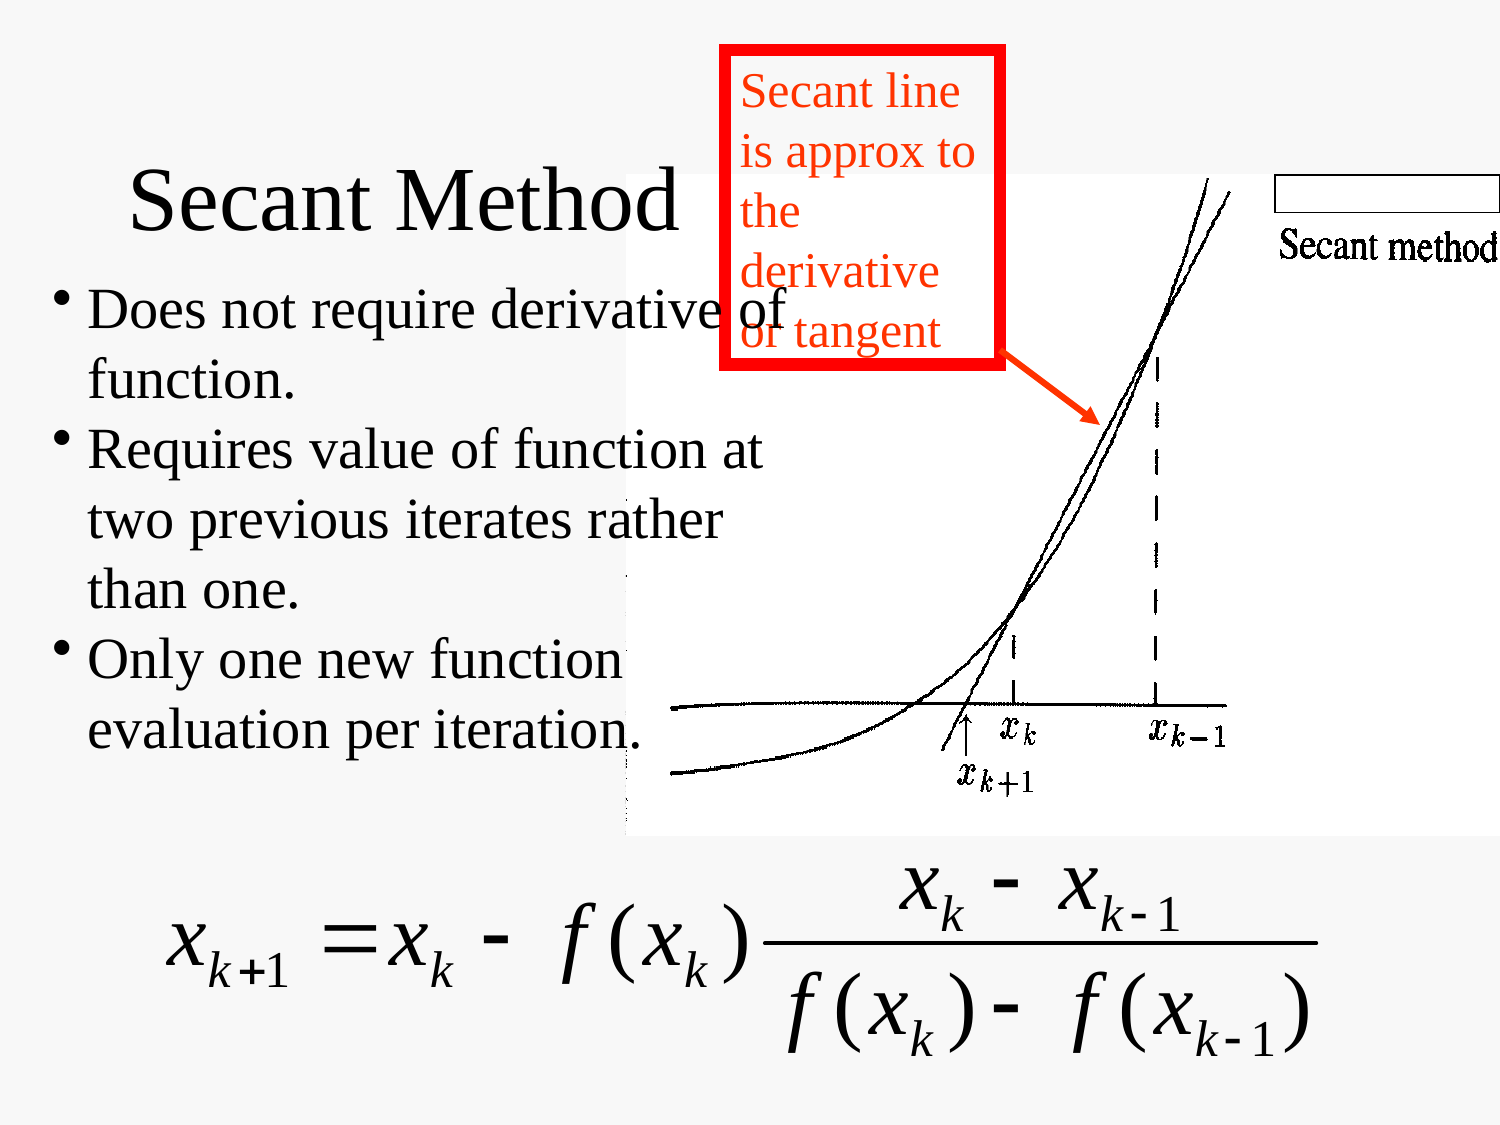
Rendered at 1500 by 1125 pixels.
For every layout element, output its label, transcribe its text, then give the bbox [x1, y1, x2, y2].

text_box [625, 174, 1500, 836]
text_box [724, 49, 1101, 426]
title Secant Method [112, 99, 719, 262]
text_box Does not require derivative of function. Requires value of function at two previous iterates rather than one. Only one new function evaluation per iteration. [37, 262, 620, 768]
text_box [149, 824, 1338, 1077]
